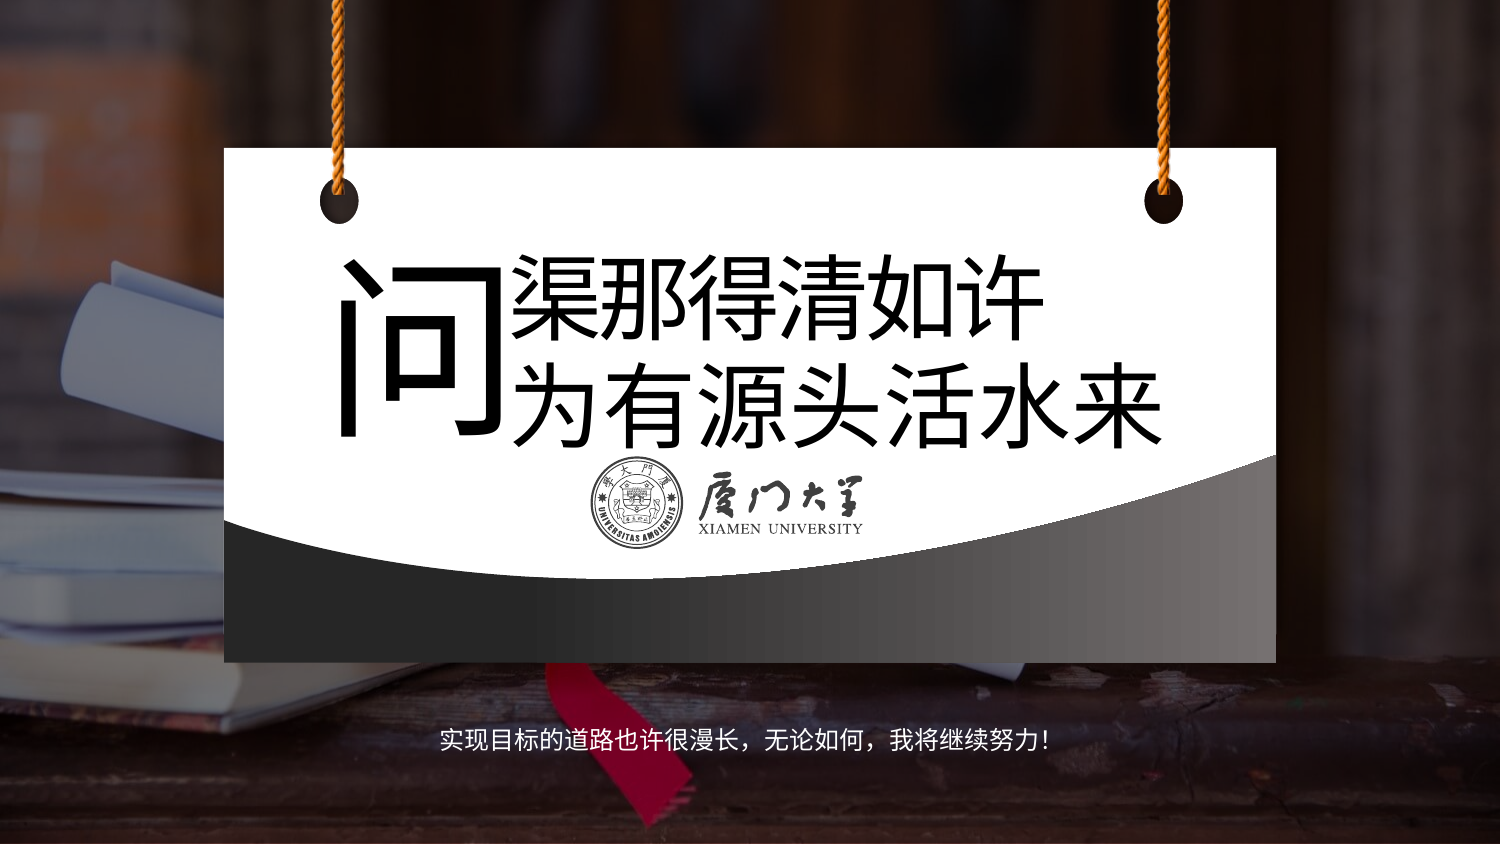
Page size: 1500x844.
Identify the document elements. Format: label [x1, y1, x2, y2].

picture [0, 0, 1500, 844]
text_box [590, 456, 863, 549]
